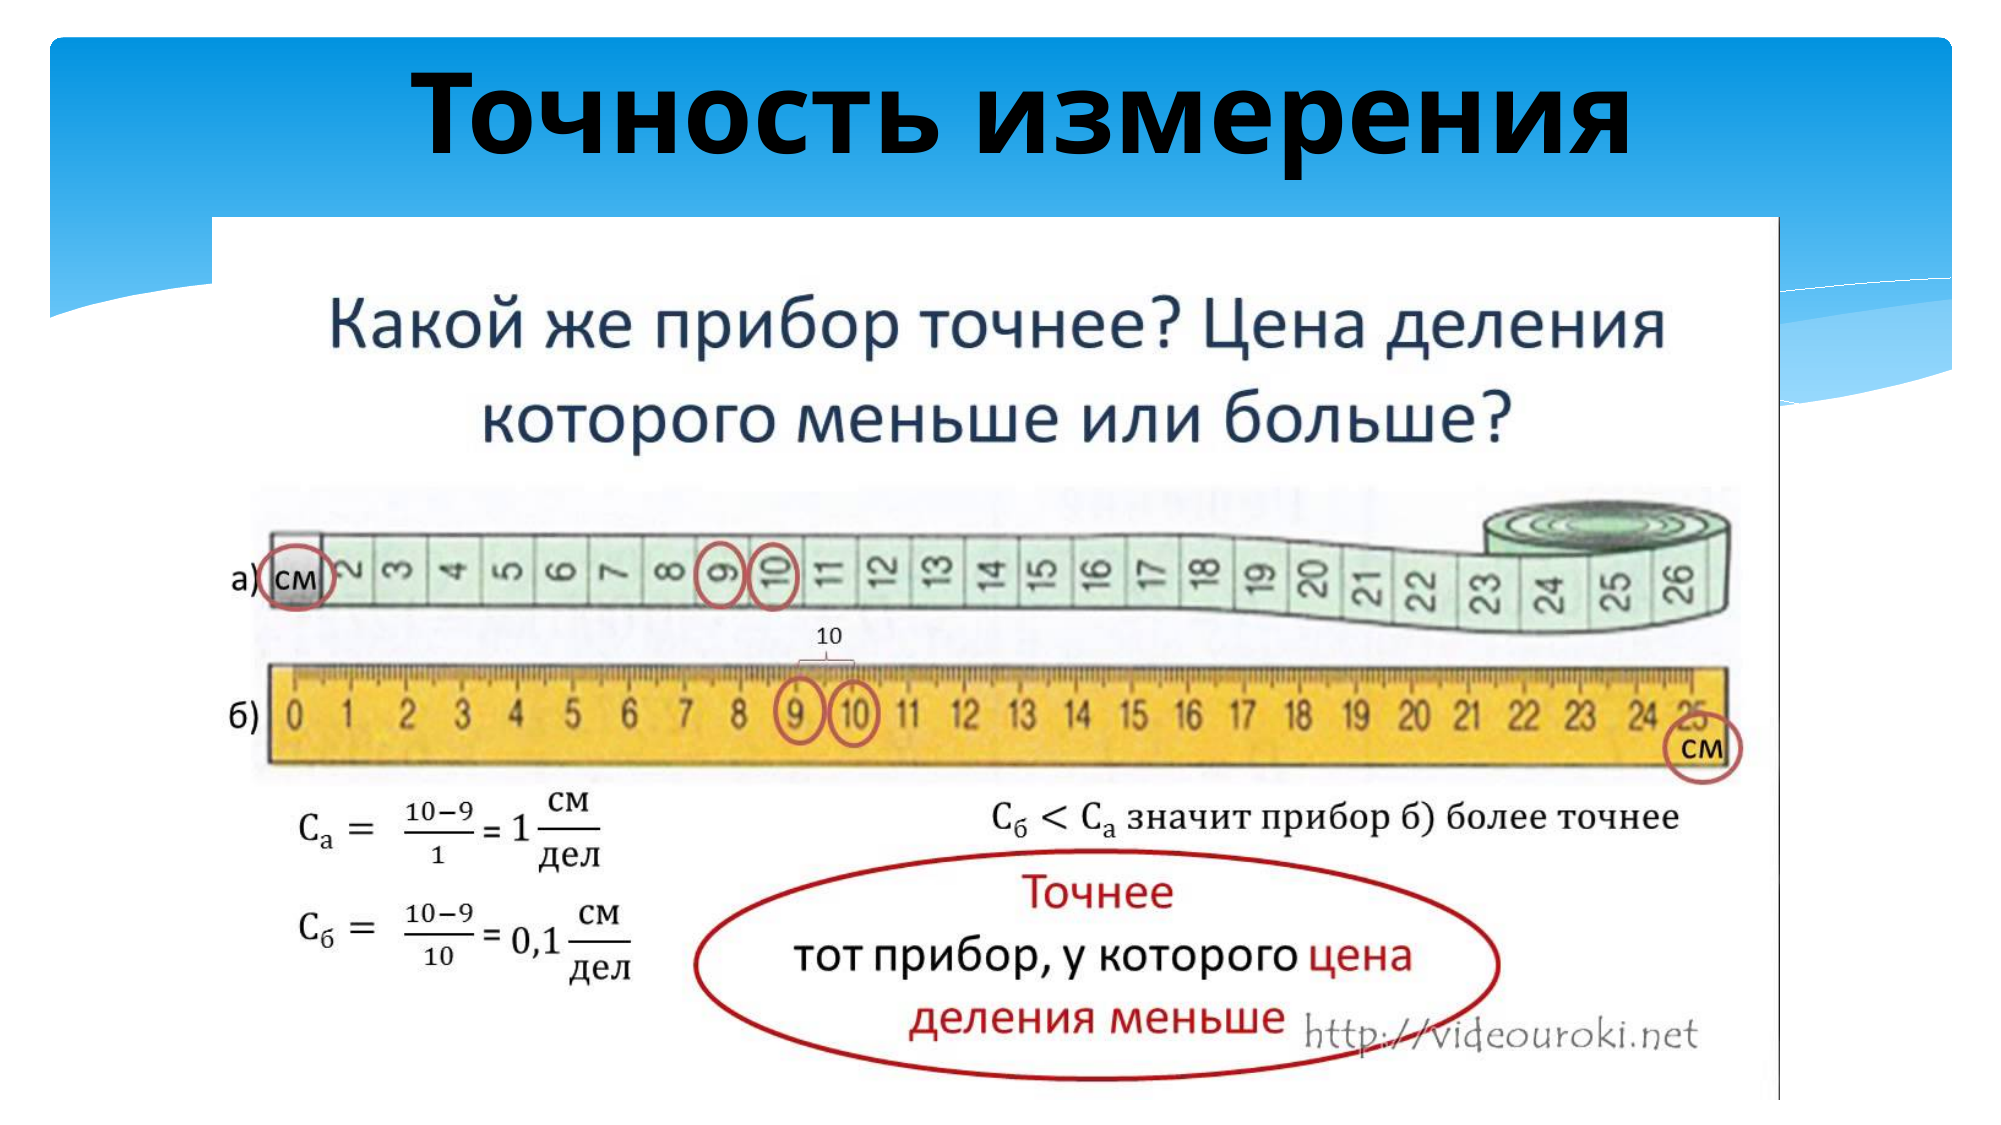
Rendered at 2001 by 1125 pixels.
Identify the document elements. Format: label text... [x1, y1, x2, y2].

picture [211, 217, 1780, 1100]
title Точность измерения [160, 0, 1886, 218]
